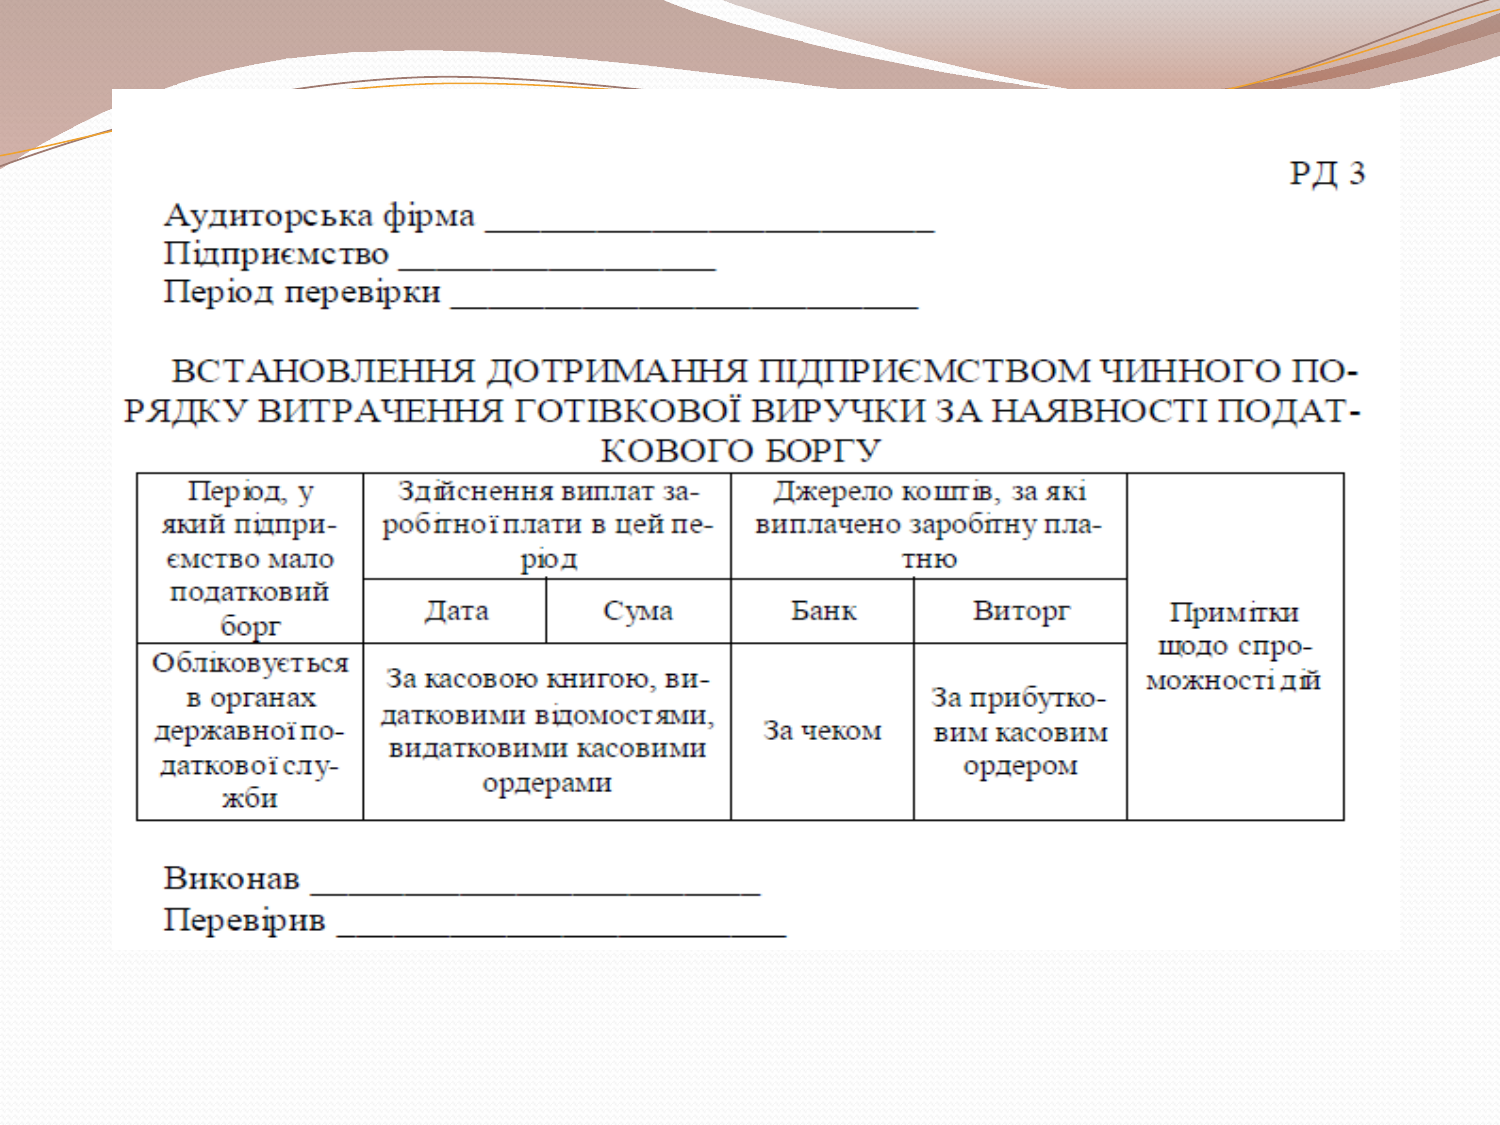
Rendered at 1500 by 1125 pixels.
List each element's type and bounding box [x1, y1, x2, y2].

picture [111, 89, 1400, 951]
